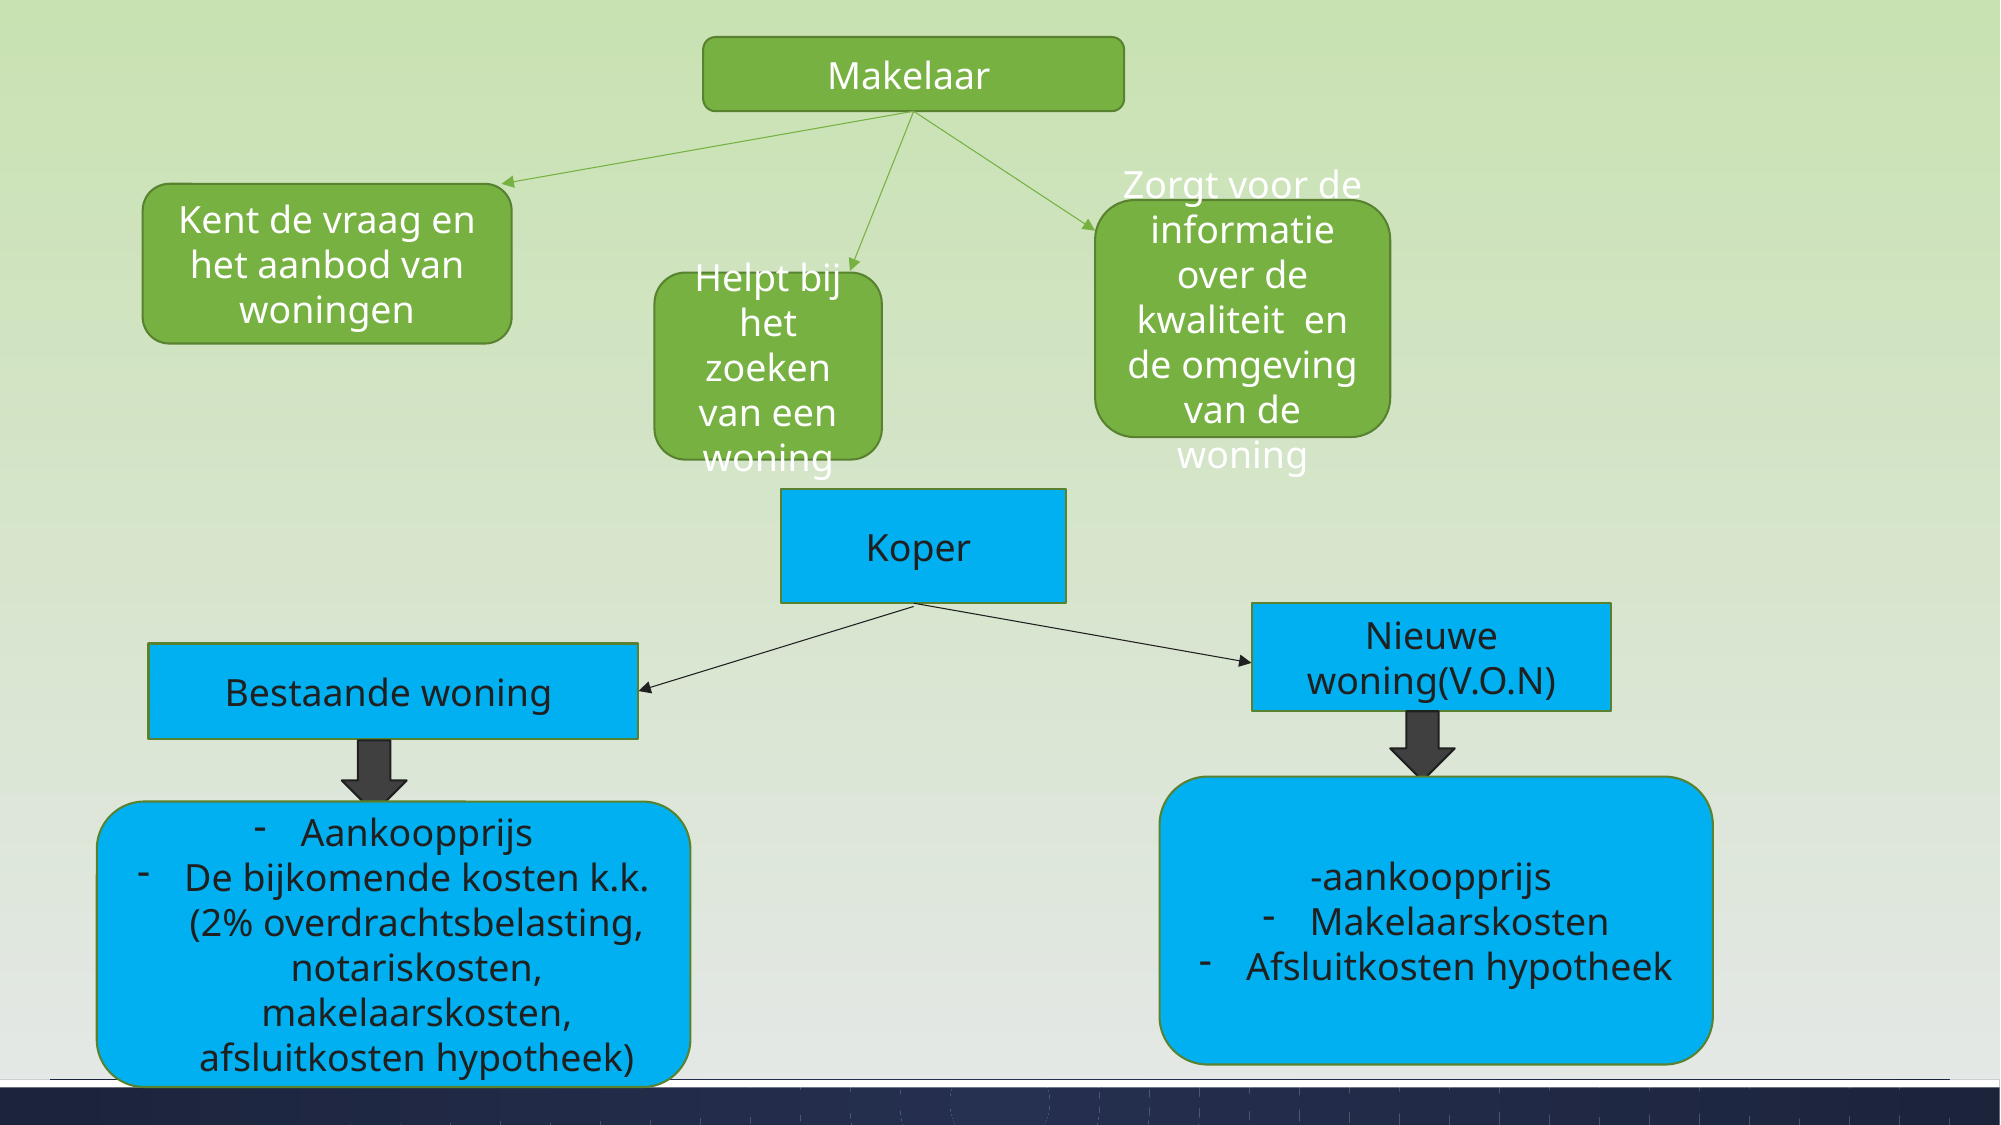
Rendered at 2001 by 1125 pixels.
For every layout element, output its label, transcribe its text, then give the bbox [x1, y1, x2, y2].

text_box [849, 111, 914, 271]
text_box Makelaar [702, 35, 1126, 113]
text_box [913, 603, 1252, 663]
text_box -aankoopprijs Makelaarskosten Afsluitkosten hypotheek [1158, 775, 1714, 1066]
text_box [340, 739, 408, 800]
text_box Helpt bij het zoeken van een woning [653, 271, 883, 461]
text_box [1389, 710, 1456, 775]
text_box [913, 111, 1096, 231]
text_box Bestaande woning [147, 642, 639, 740]
text_box Kent de vraag en het aanbod van woningen [141, 182, 513, 345]
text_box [638, 606, 914, 692]
text_box Nieuwe woning(V.O.N) [1251, 602, 1612, 712]
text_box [501, 111, 849, 184]
text_box Koper [780, 488, 1067, 604]
text_box Zorgt voor de informatie over de kwaliteit en de omgeving van de woning [1094, 198, 1392, 439]
text_box Aankoopprijs De bijkomende kosten k.k.(2% overdrachtsbelasting, notariskosten, makelaarskosten, afsluitkosten hypotheek) [95, 800, 692, 1089]
